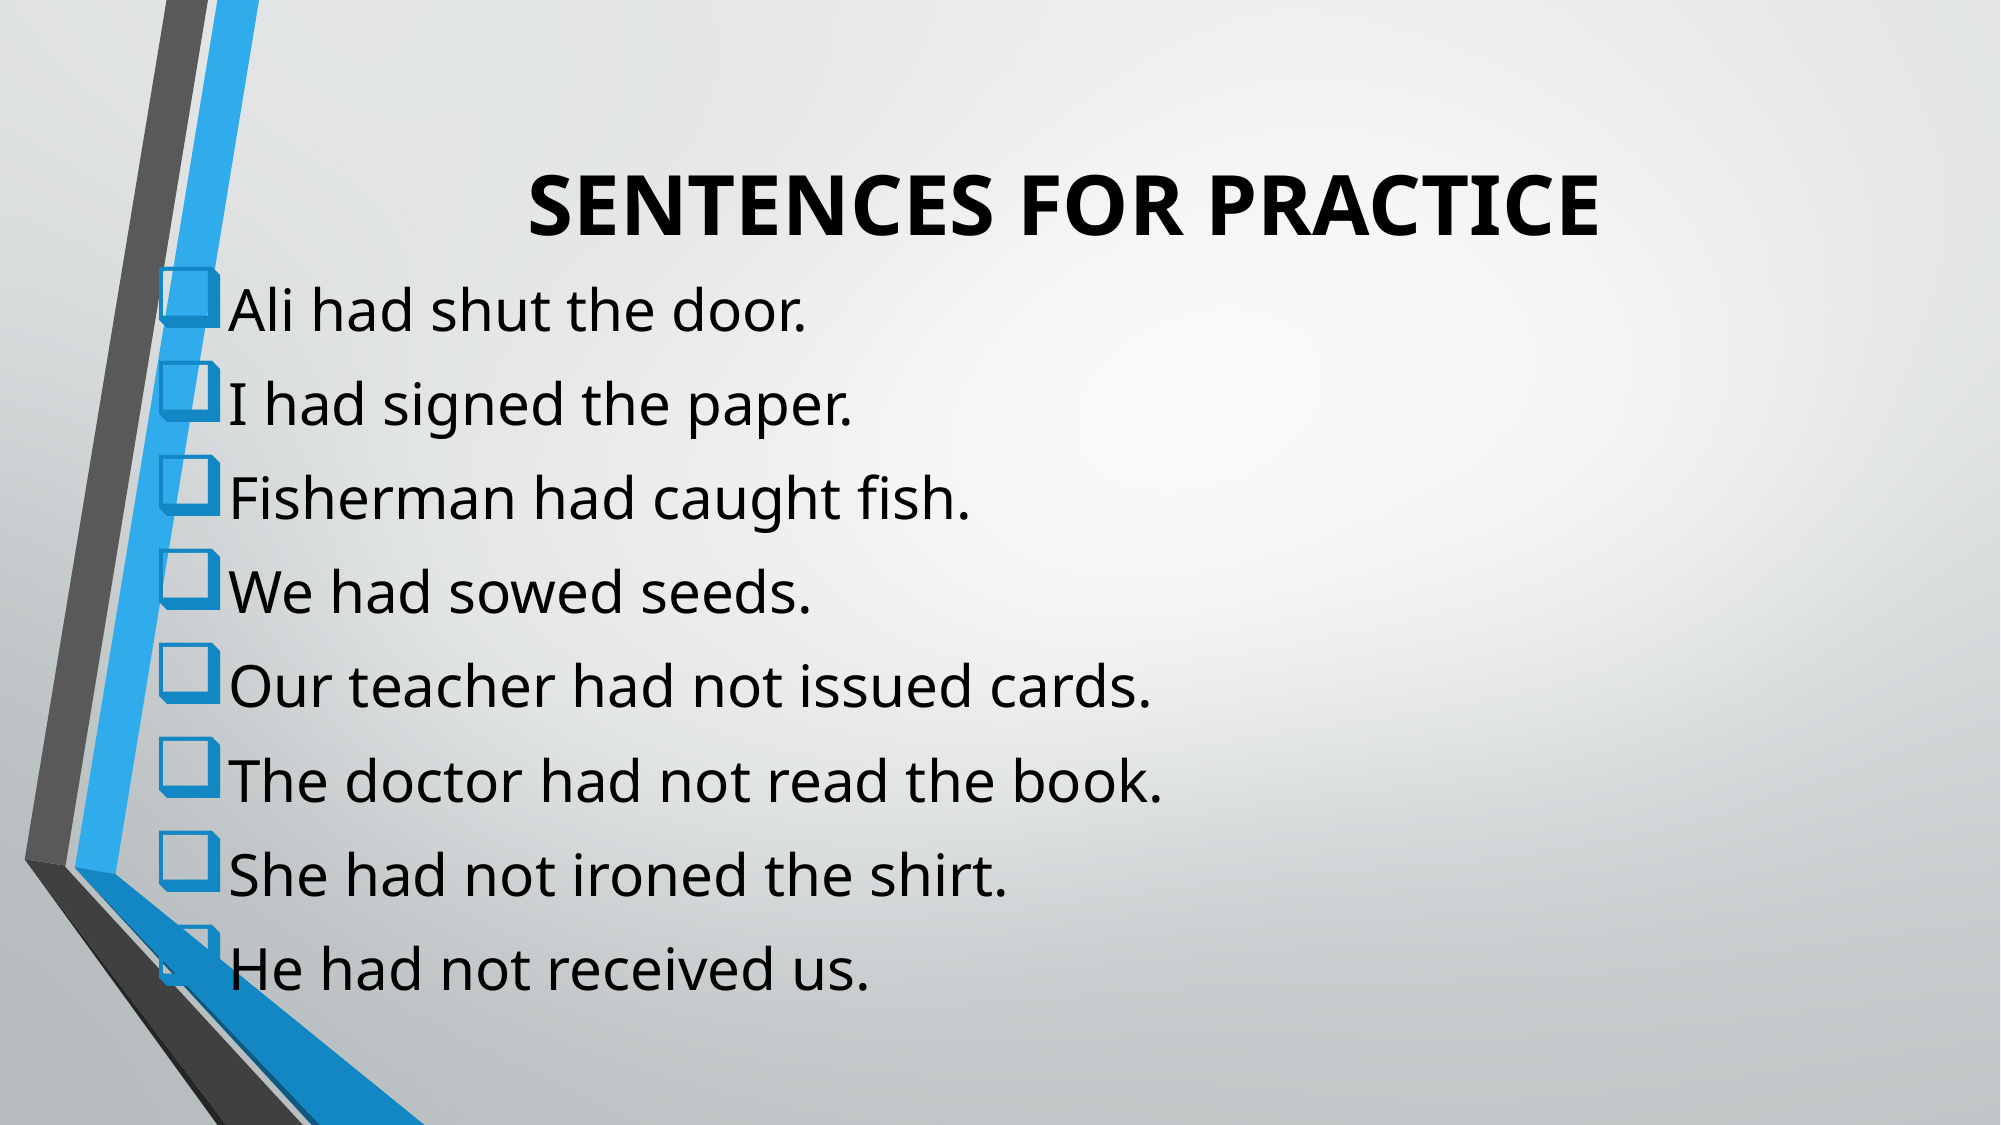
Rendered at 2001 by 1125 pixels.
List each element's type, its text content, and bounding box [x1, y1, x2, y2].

list Ali had shut the door. I had signed the paper. Fisherman had caught fish. We had sowed seeds. Our teacher had not issued cards. The doctor had not read the book. She had not ironed the shirt. He had not received us. [137, 261, 1863, 1014]
title SENTENCES FOR PRACTICE [243, 112, 1887, 292]
